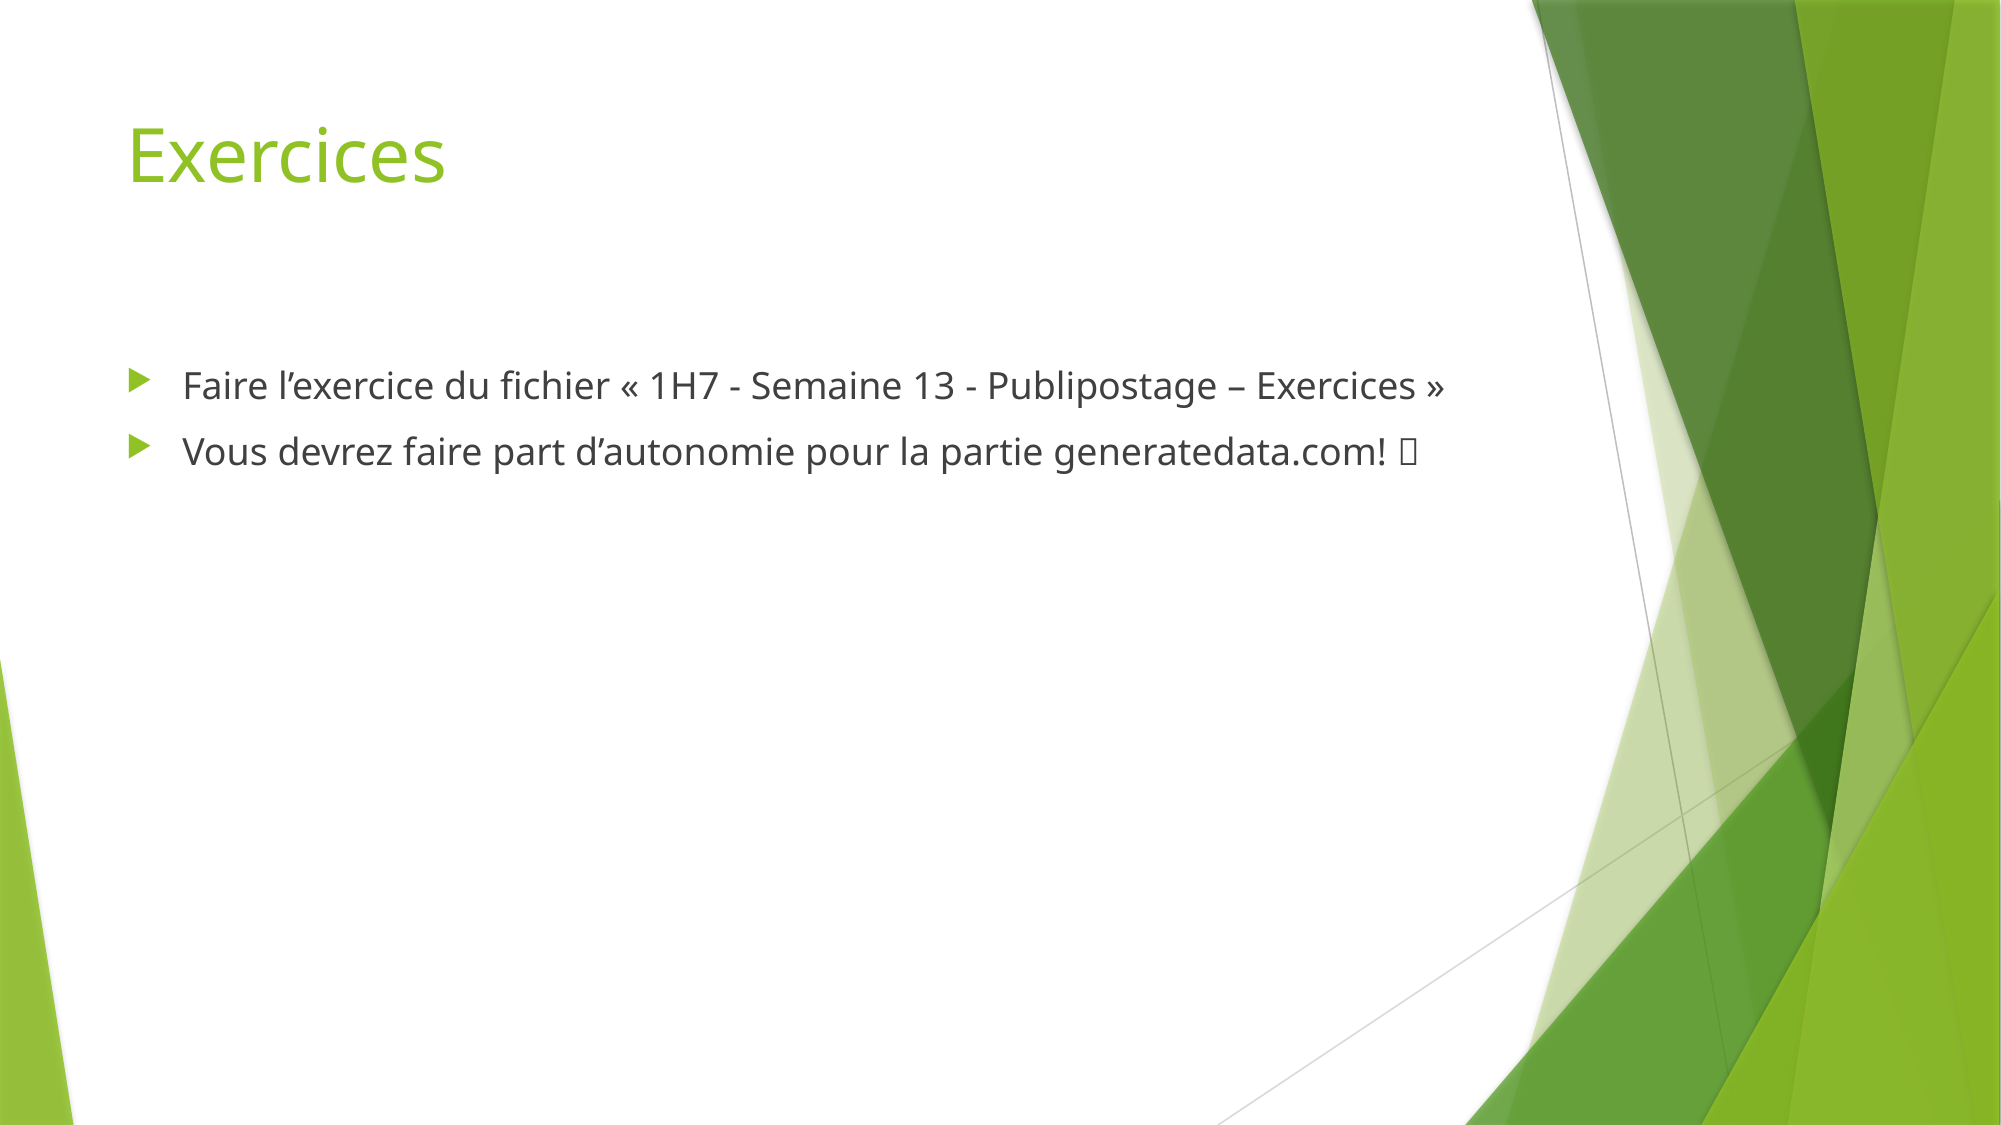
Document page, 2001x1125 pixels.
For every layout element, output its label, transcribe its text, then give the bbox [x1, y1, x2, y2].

title Exercices [111, 99, 1522, 317]
list Faire l’exercice du fichier « 1H7 - Semaine 13 - Publipostage – Exercices » Vous devrez faire part d’autonomie pour la partie generatedata.com!  [111, 354, 1522, 992]
